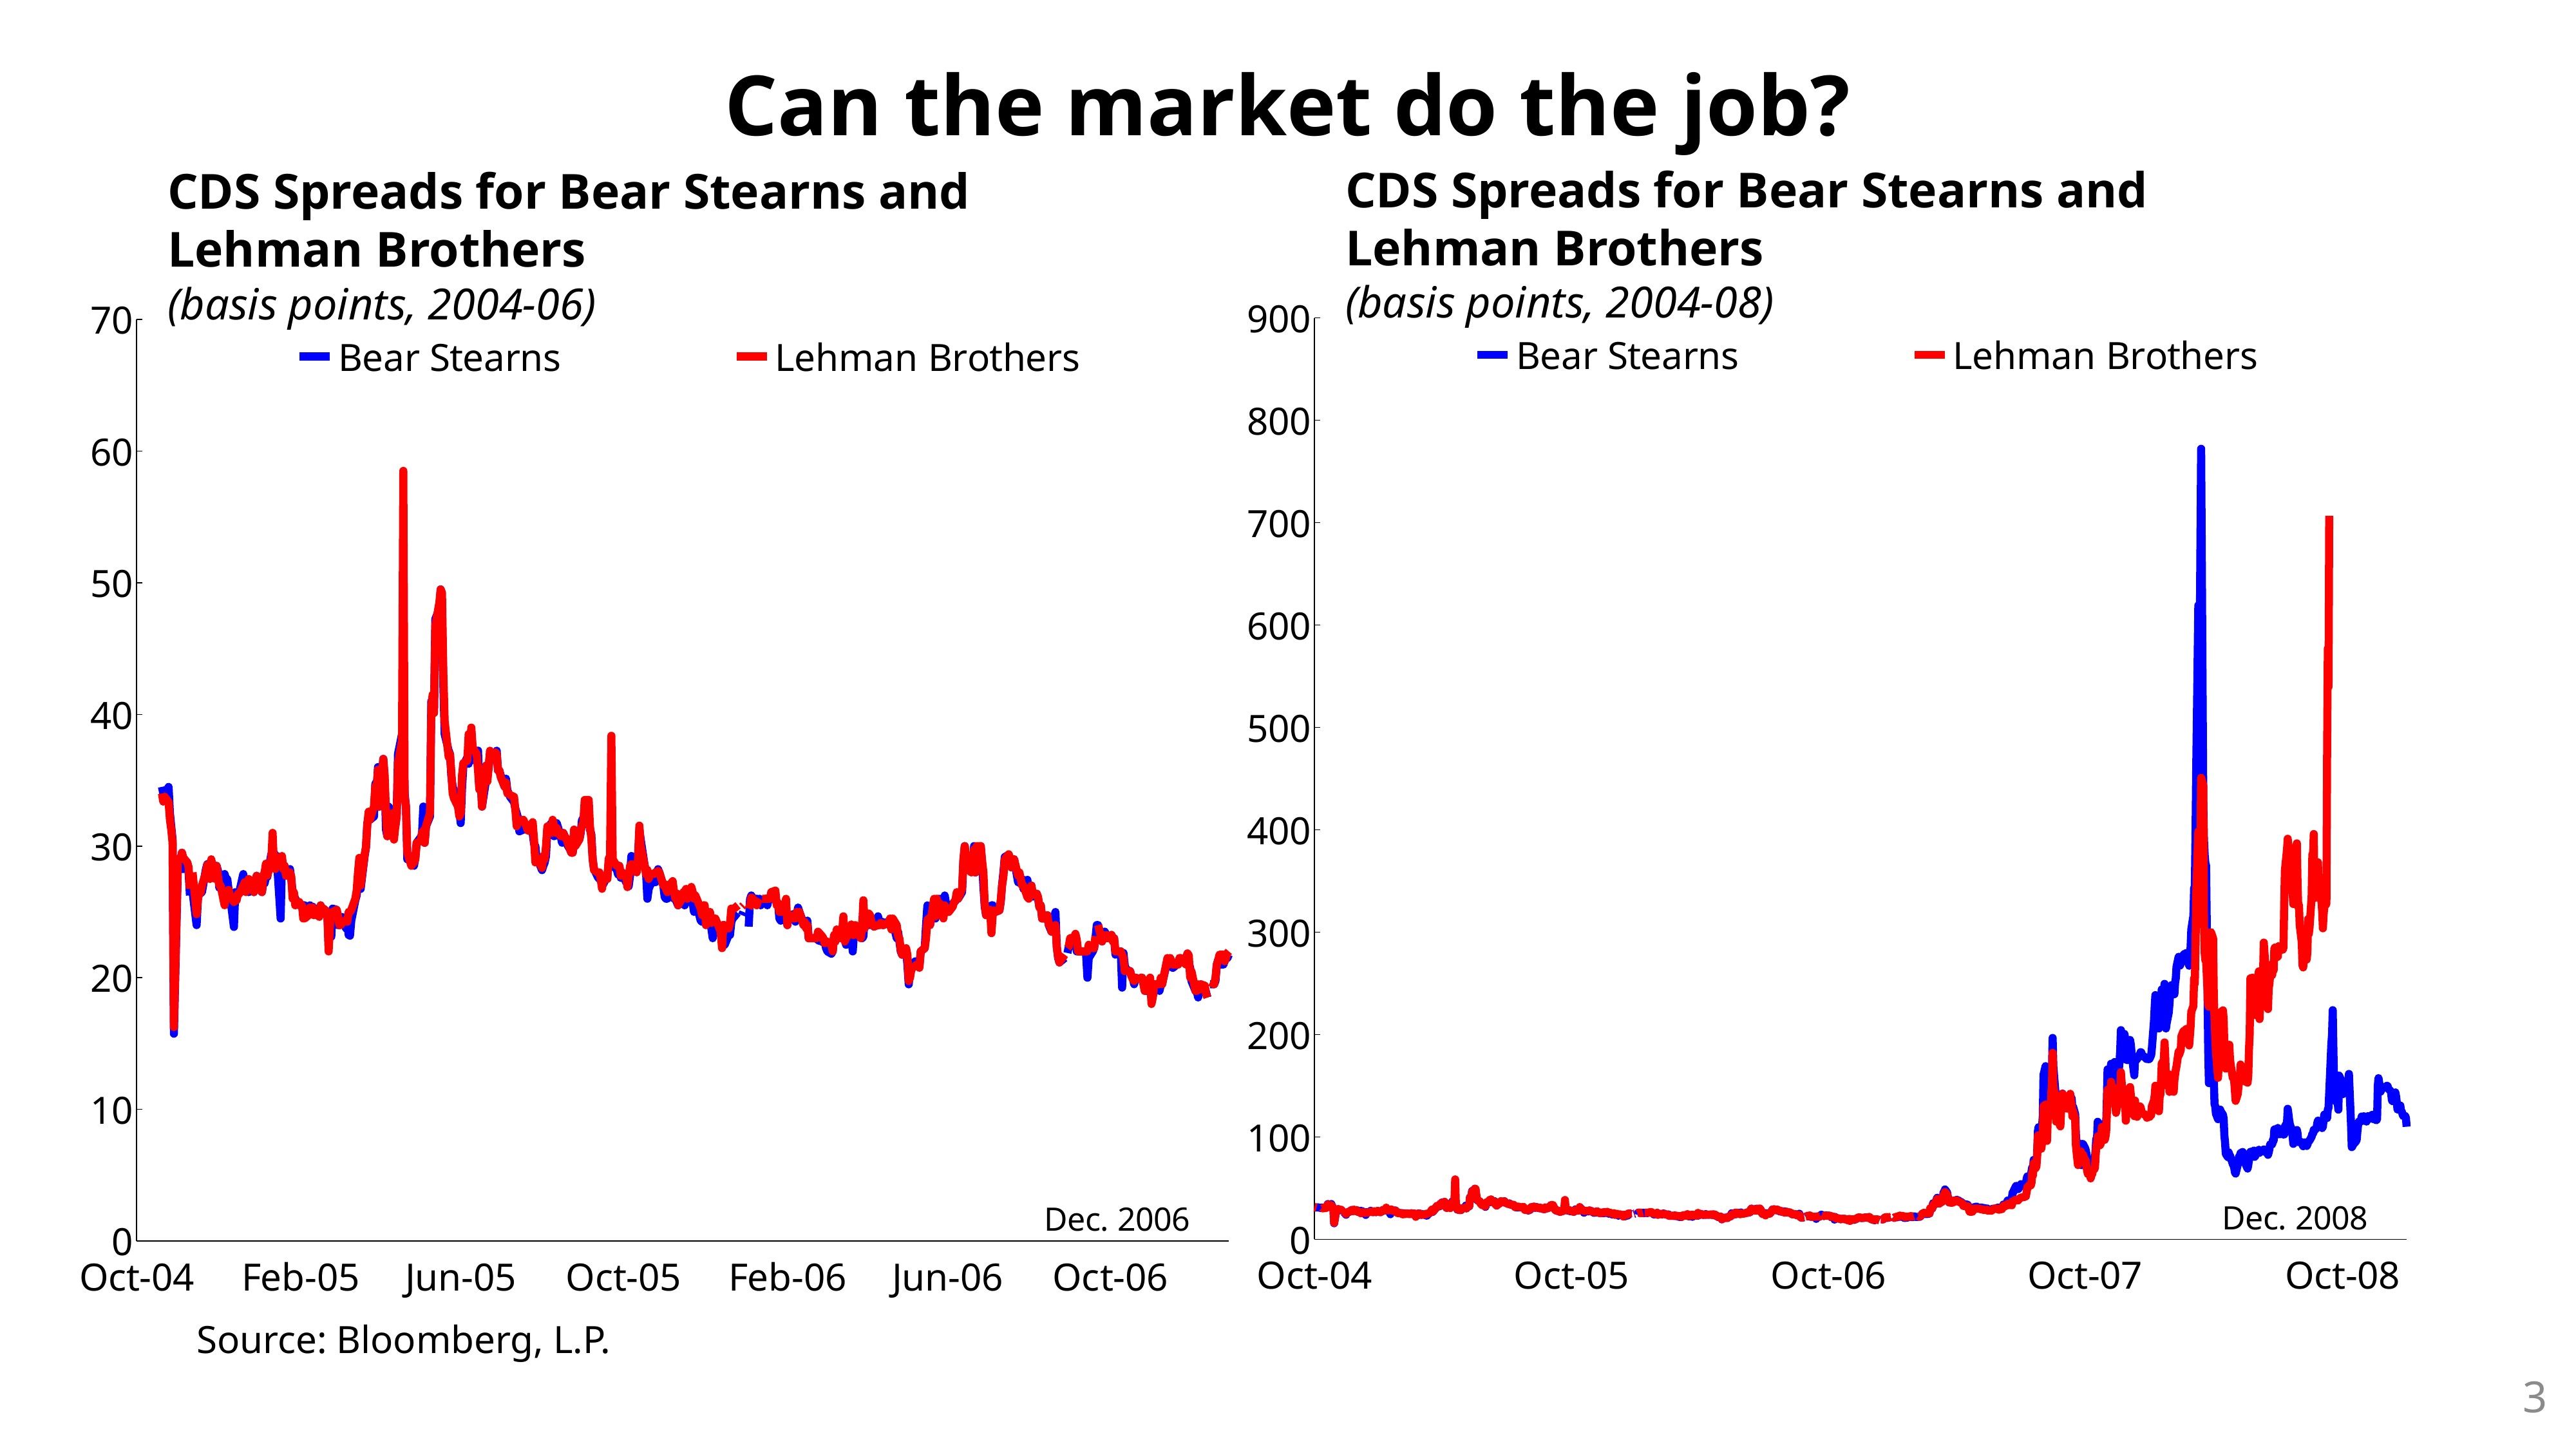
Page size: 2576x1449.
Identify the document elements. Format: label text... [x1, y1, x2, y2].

text_box CDS Spreads for Bear Stearns and Lehman Brothers (basis points, 2004-08) [1340, 154, 2409, 284]
text_box Source: Bloomberg, L.P. [171, 1314, 2362, 1373]
text_box Can the market do the job? [0, 1, 2576, 204]
chart [64, 285, 2421, 1312]
text_box 2 [2494, 1365, 2576, 1449]
text_box CDS Spreads for Bear Stearns and Lehman Brothers (basis points, 2004-06) [162, 204, 1231, 286]
